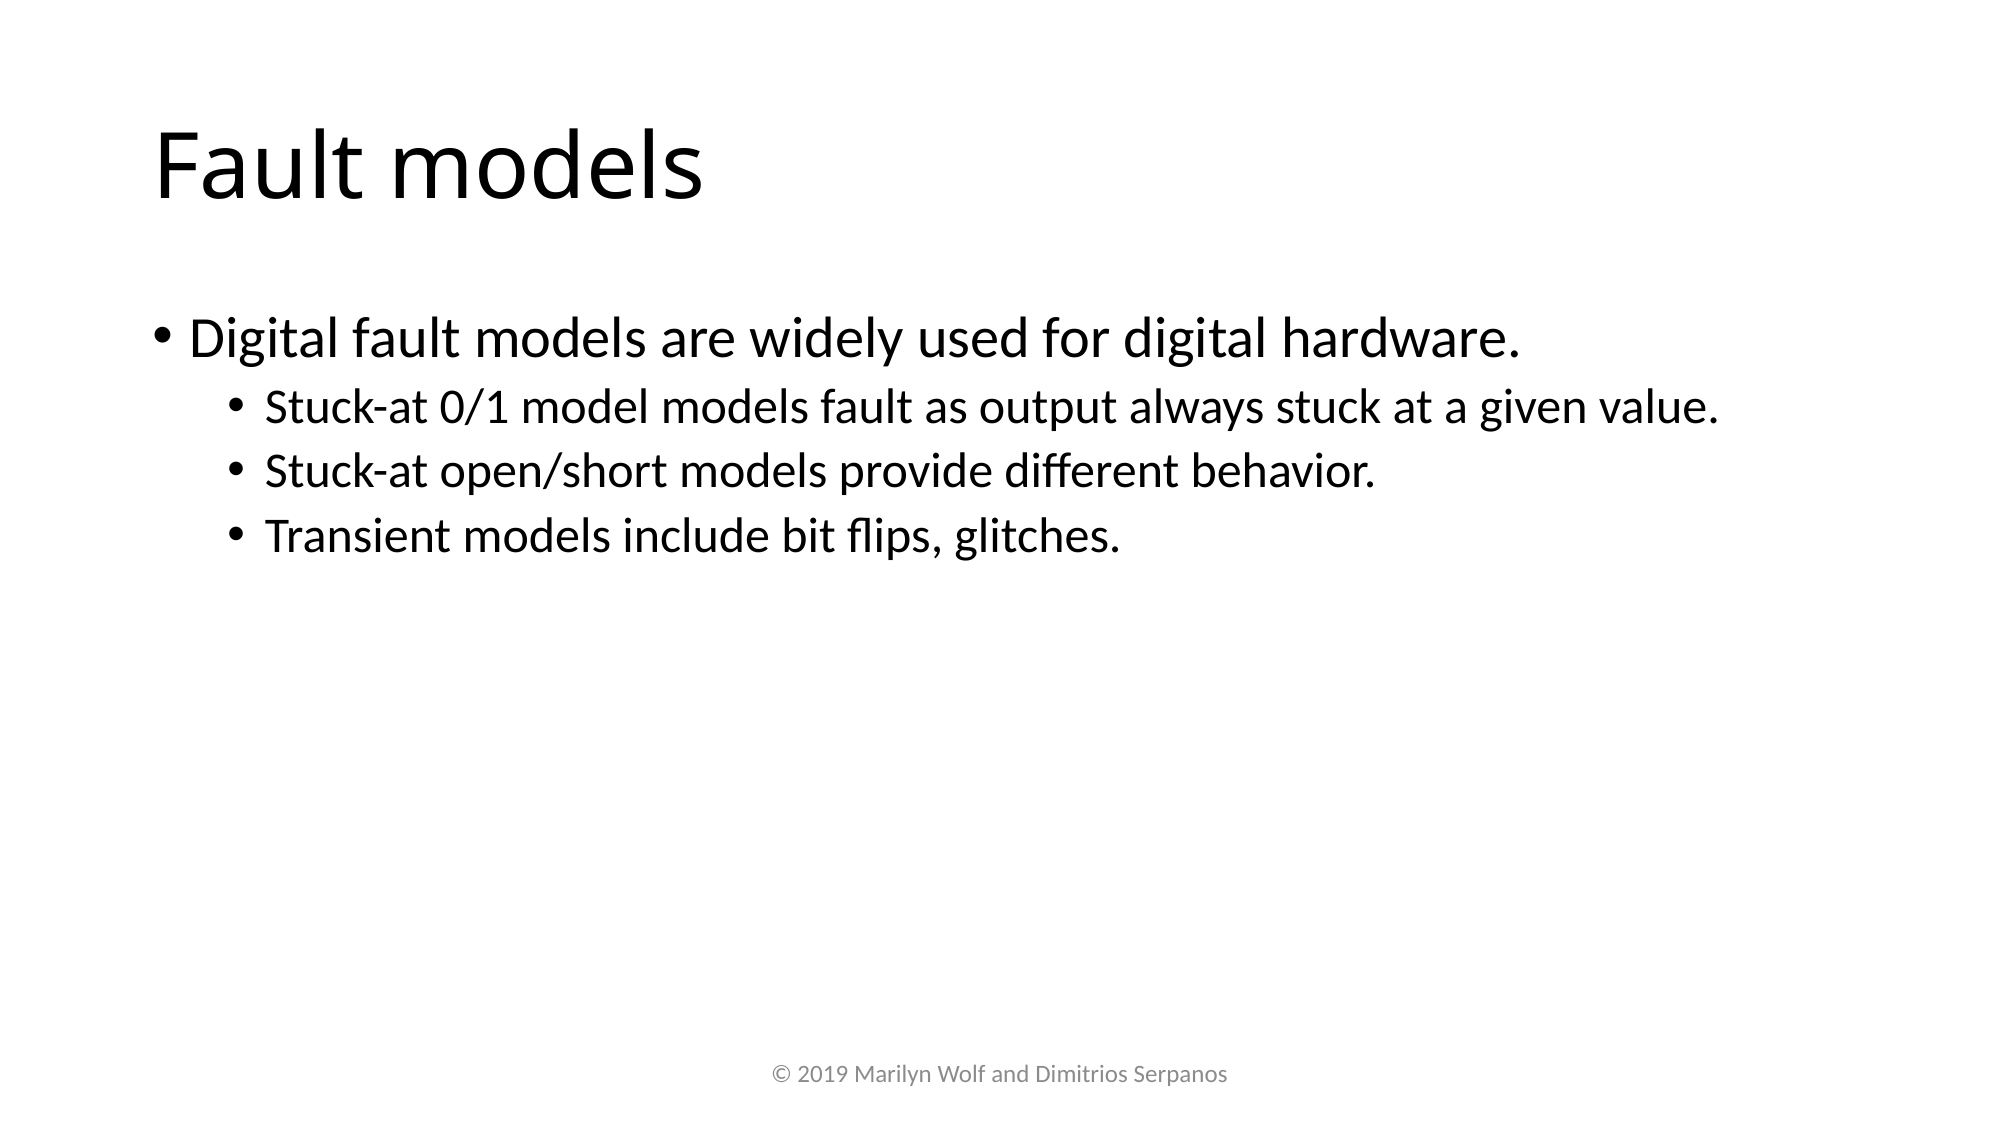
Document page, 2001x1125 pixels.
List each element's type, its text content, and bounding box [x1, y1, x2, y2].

title Fault models [137, 59, 1863, 278]
list Digital fault models are widely used for digital hardware. Stuck-at 0/1 model models fault as output always stuck at a given value. Stuck-at open/short models provide different behavior. Transient models include bit flips, glitches. [137, 299, 1863, 1014]
footer © 2019 Marilyn Wolf and Dimitrios Serpanos [662, 1042, 1338, 1103]
